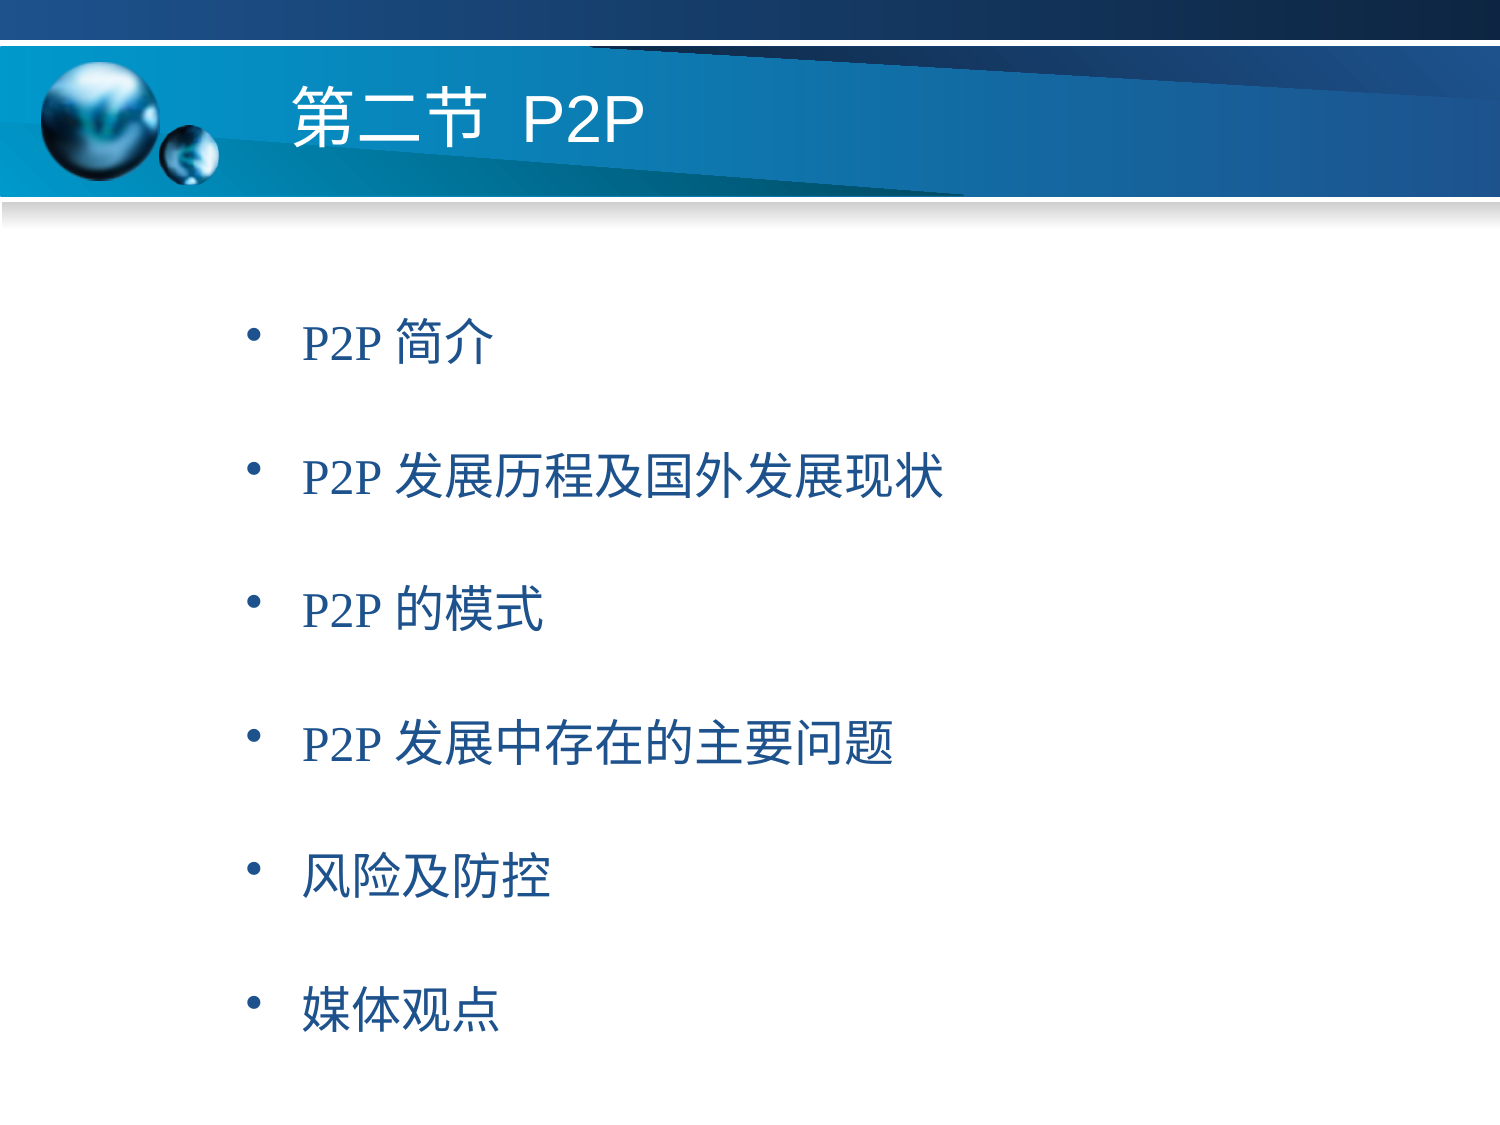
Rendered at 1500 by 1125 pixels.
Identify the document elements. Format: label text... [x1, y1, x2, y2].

text_box 风险及防控 [230, 837, 1270, 913]
text_box P2P的模式 [230, 570, 1270, 646]
title 第二节 P2P [274, 44, 1363, 188]
text_box P2P发展历程及国外发展现状 [230, 436, 1270, 512]
picture [42, 63, 159, 180]
text_box P2P发展中存在的主要问题 [230, 703, 1270, 779]
picture [160, 126, 218, 184]
text_box P2P简介 [230, 303, 1270, 378]
text_box 媒体观点 [230, 970, 1270, 1046]
